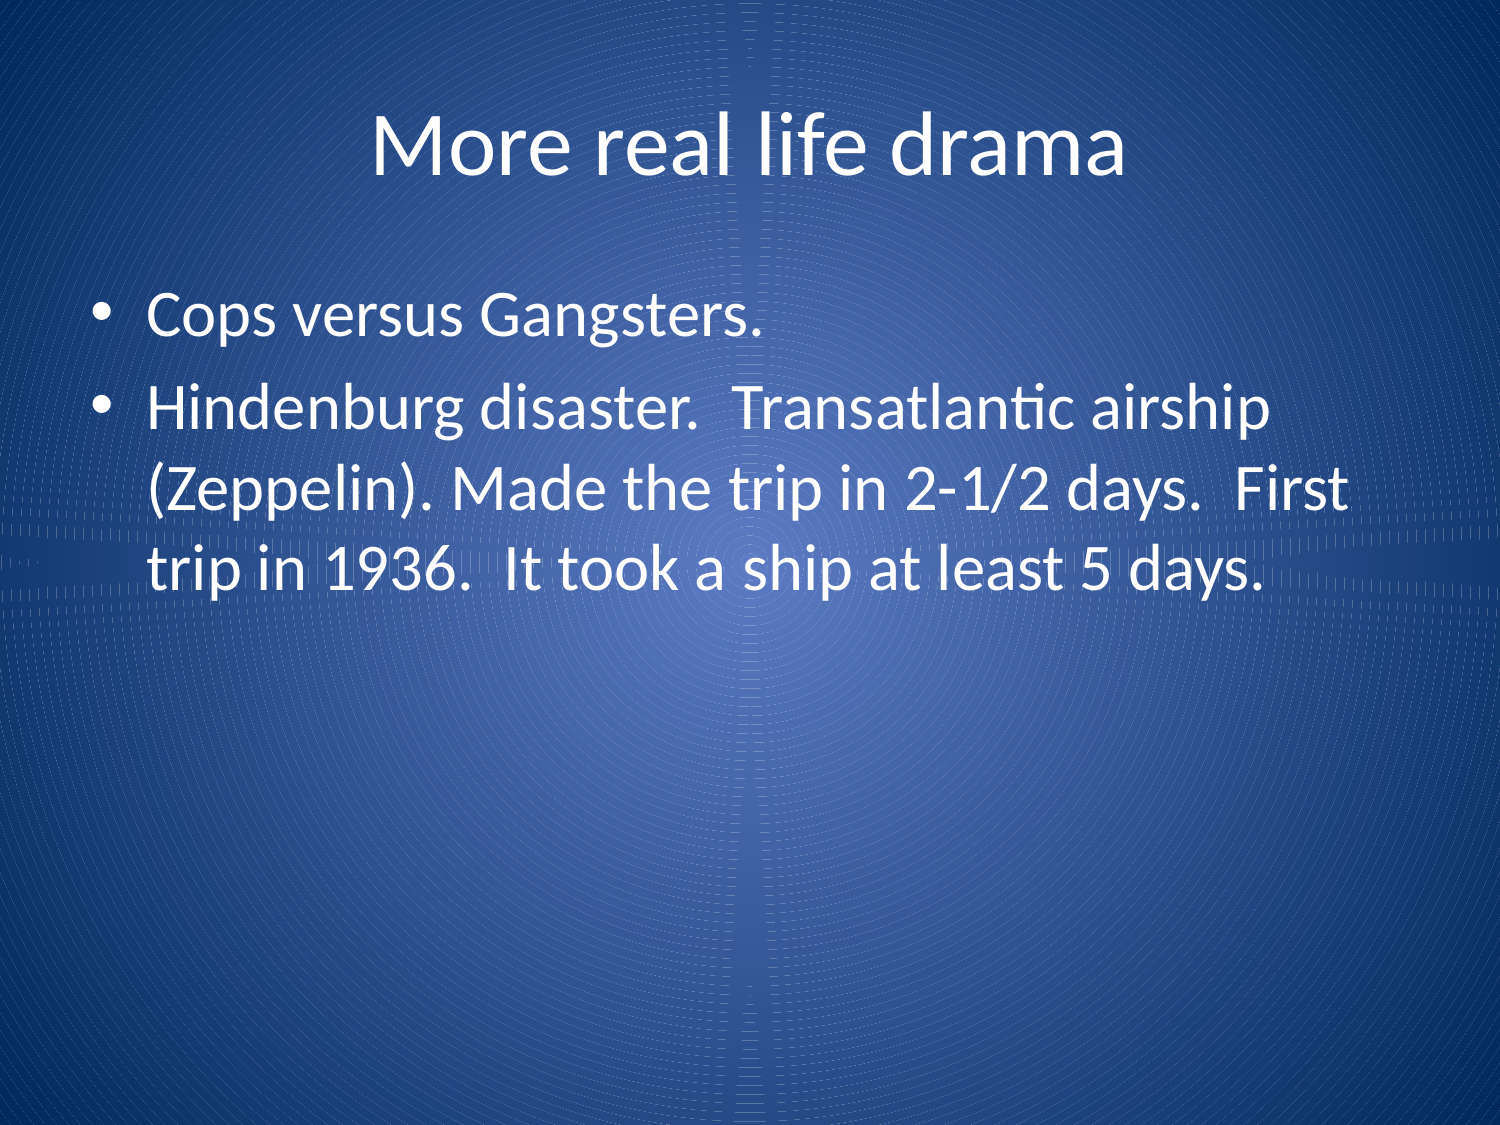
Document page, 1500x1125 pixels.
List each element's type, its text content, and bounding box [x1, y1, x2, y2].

title More real life drama [75, 45, 1425, 233]
list Cops versus Gangsters. Hindenburg disaster. Transatlantic airship (Zeppelin). Made the trip in 2-1/2 days. First trip in 1936. It took a ship at least 5 days. [75, 262, 1425, 1005]
